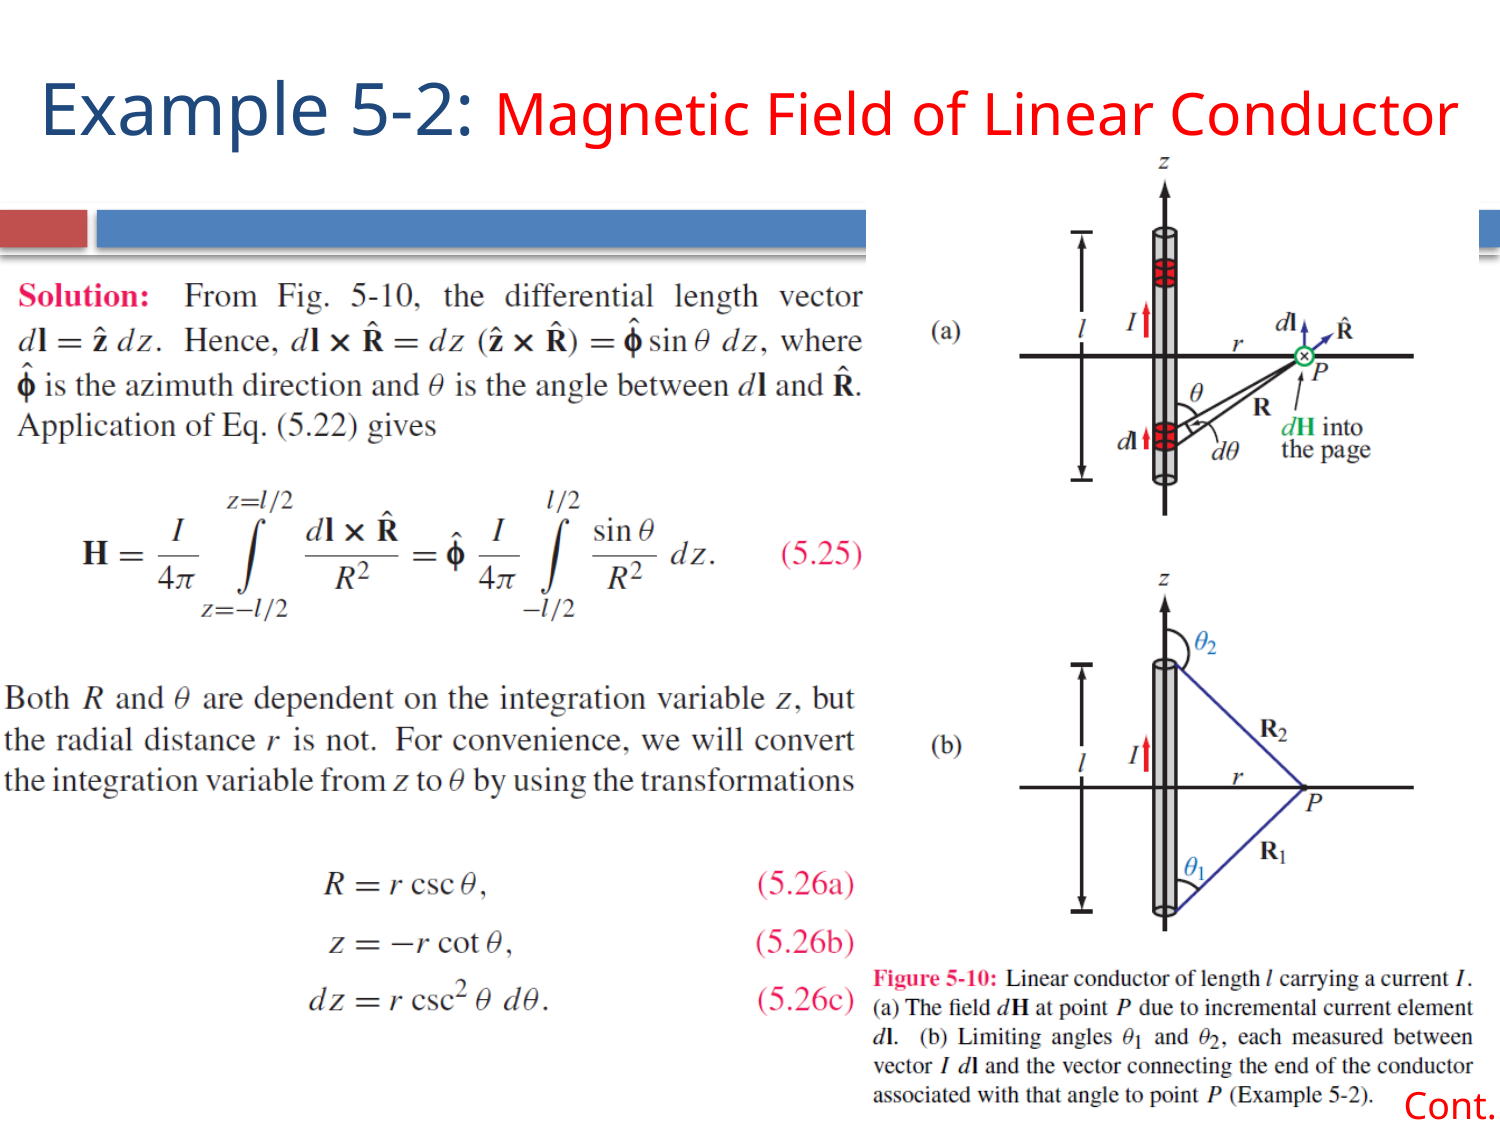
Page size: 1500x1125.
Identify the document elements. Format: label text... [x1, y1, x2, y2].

text_box Cont. [1388, 1074, 1500, 1125]
picture [0, 674, 860, 1026]
text_box Example 5-2: Magnetic Field of Linear Conductor [24, 24, 1500, 188]
picture [12, 149, 1480, 1113]
